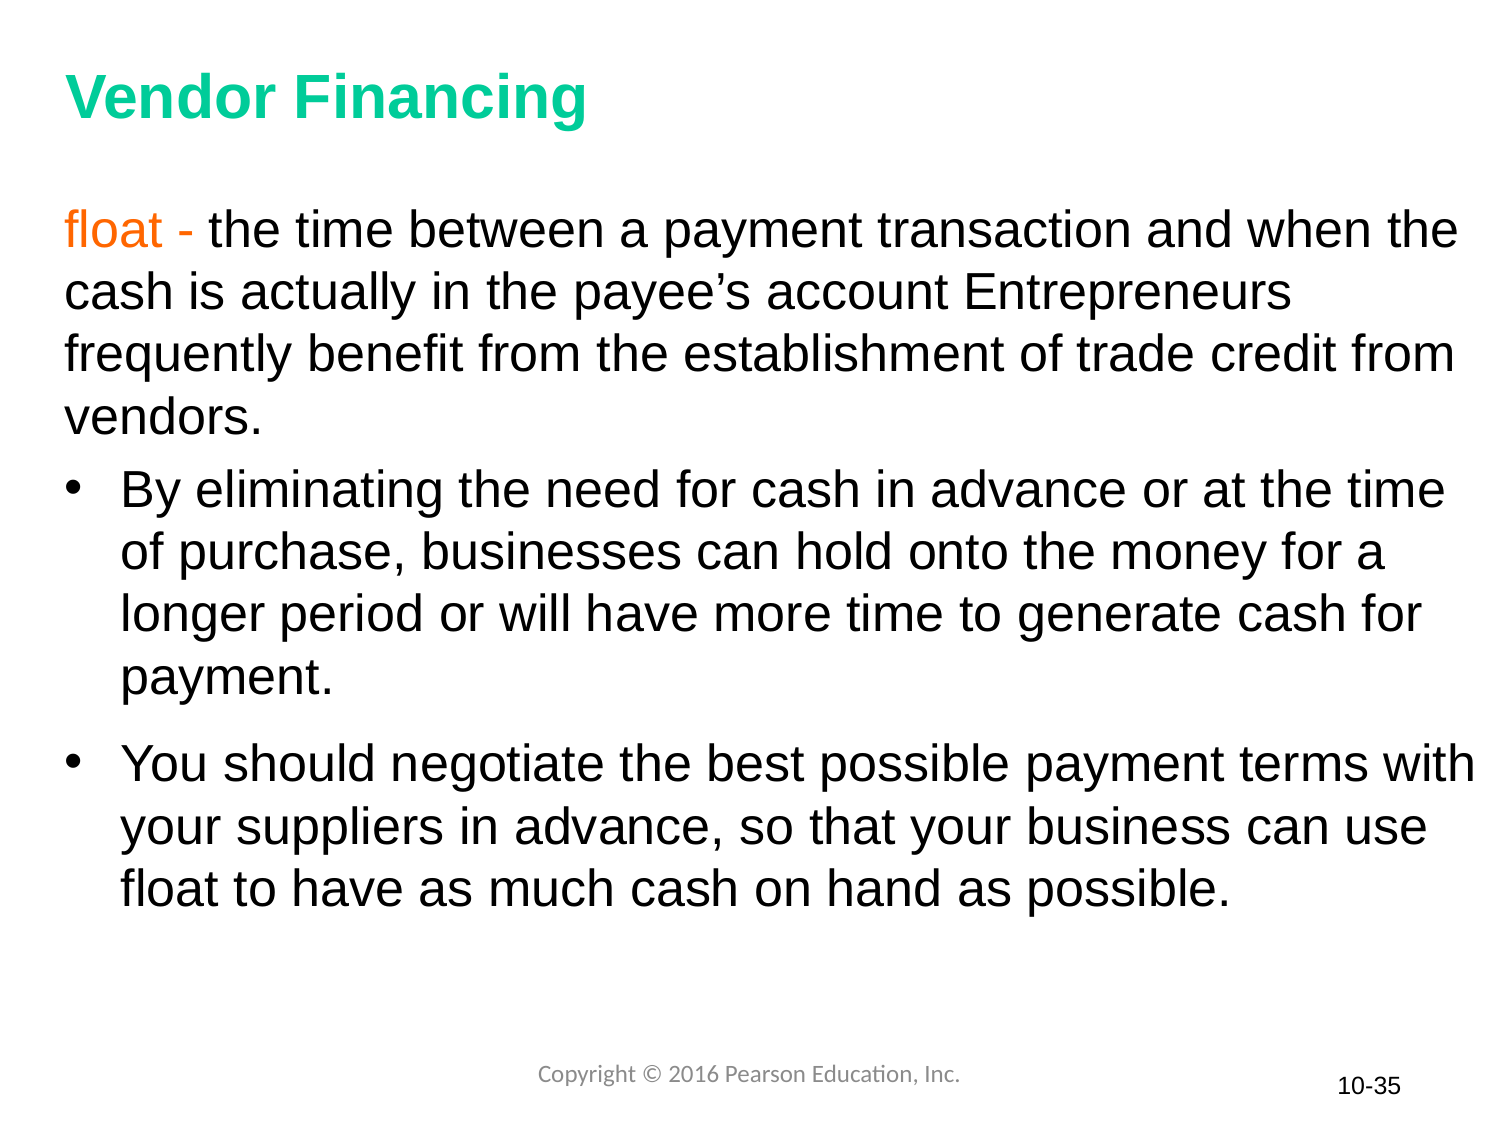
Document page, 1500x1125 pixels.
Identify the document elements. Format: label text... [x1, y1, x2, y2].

list float - the time between a payment transaction and when the cash is actually in the payee’s account Entrepreneurs frequently benefit from the establishment of trade credit from vendors. By eliminating the need for cash in advance or at the time of purchase, businesses can hold onto the money for a longer period or will have more time to generate cash for payment. You should negotiate the best possible payment terms with your suppliers in advance, so that your business can use float to have as much cash on hand as possible. [49, 187, 1500, 963]
title Vendor Financing [50, 0, 1400, 187]
footer Copyright © 2016 Pearson Education, Inc. [512, 1042, 988, 1103]
